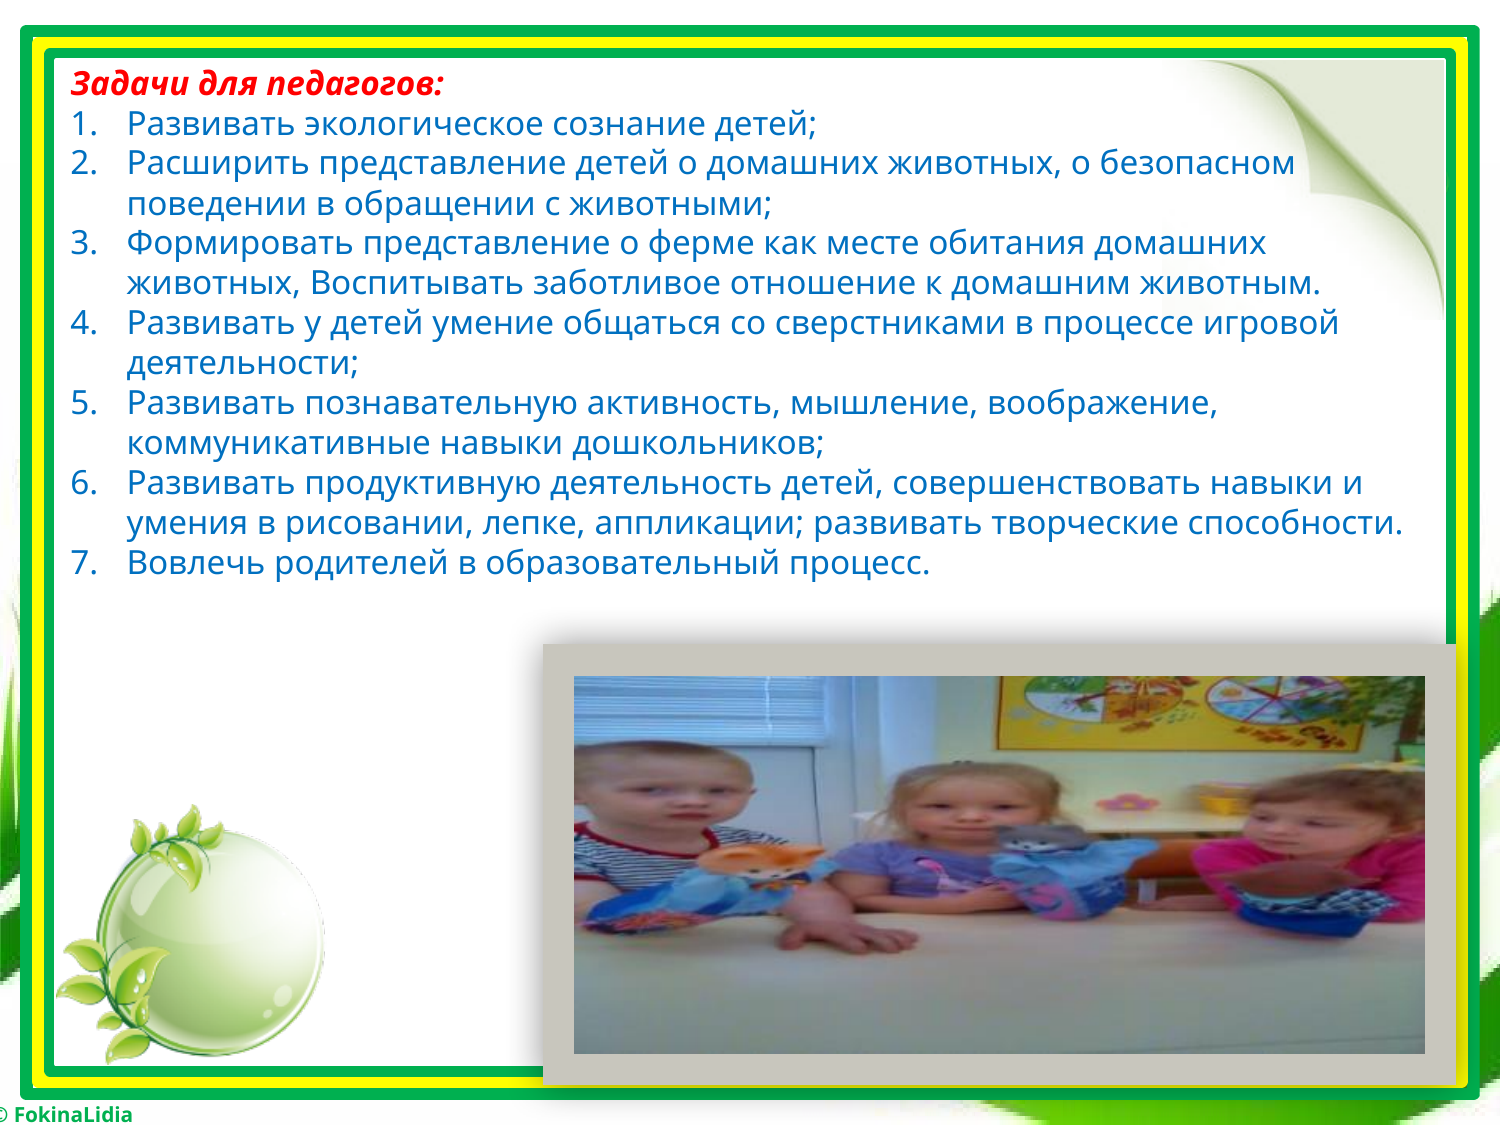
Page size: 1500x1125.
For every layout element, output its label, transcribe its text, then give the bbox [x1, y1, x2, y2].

picture [0, 1108, 6, 1121]
picture [0, 0, 1500, 1125]
text_box Задачи для педагогов: Развивать экологическое сознание детей; Расширить представление детей о домашних животных, о безопасном поведении в обращении с животными; Формировать представление о ферме как месте обитания домашних животных, Воспитывать заботливое отношение к домашним животным. Развивать у детей умение общаться со сверстниками в процессе игровой деятельности; Развивать познавательную активность, мышление, воображение, коммуникативные навыки дошкольников; Развивать продуктивную деятельность детей, совершенствовать навыки и умения в рисовании, лепке, аппликации; развивать творческие способности. Вовлечь родителей в образовательный процесс. [55, 54, 1438, 589]
